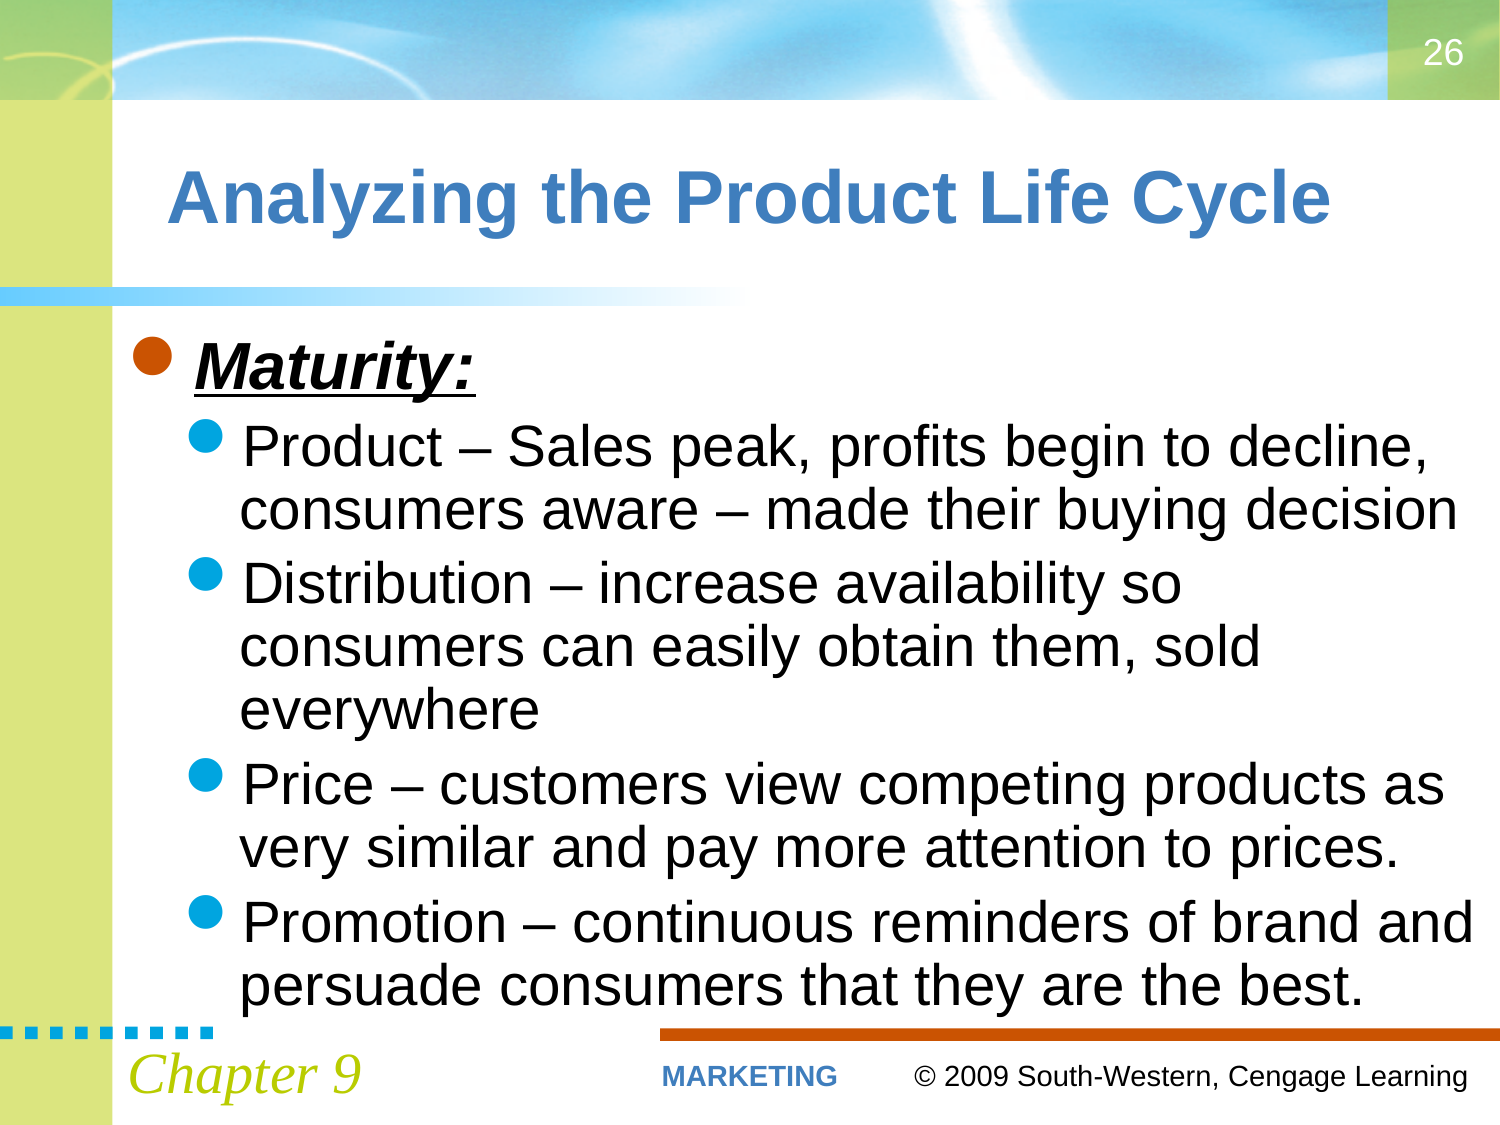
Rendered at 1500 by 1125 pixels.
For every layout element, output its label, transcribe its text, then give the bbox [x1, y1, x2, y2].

list Maturity: Product – Sales peak, profits begin to decline, consumers aware – made their buying decision Distribution – increase availability so consumers can easily obtain them, sold everywhere Price – customers view competing products as very similar and pay more attention to prices. Promotion – continuous reminders of brand and persuade consumers that they are the best. [112, 324, 1500, 1001]
slide_number 26 [1387, 0, 1500, 101]
footer Chapter 9 [112, 1012, 638, 1113]
title Analyzing the Product Life Cycle [112, 99, 1388, 288]
